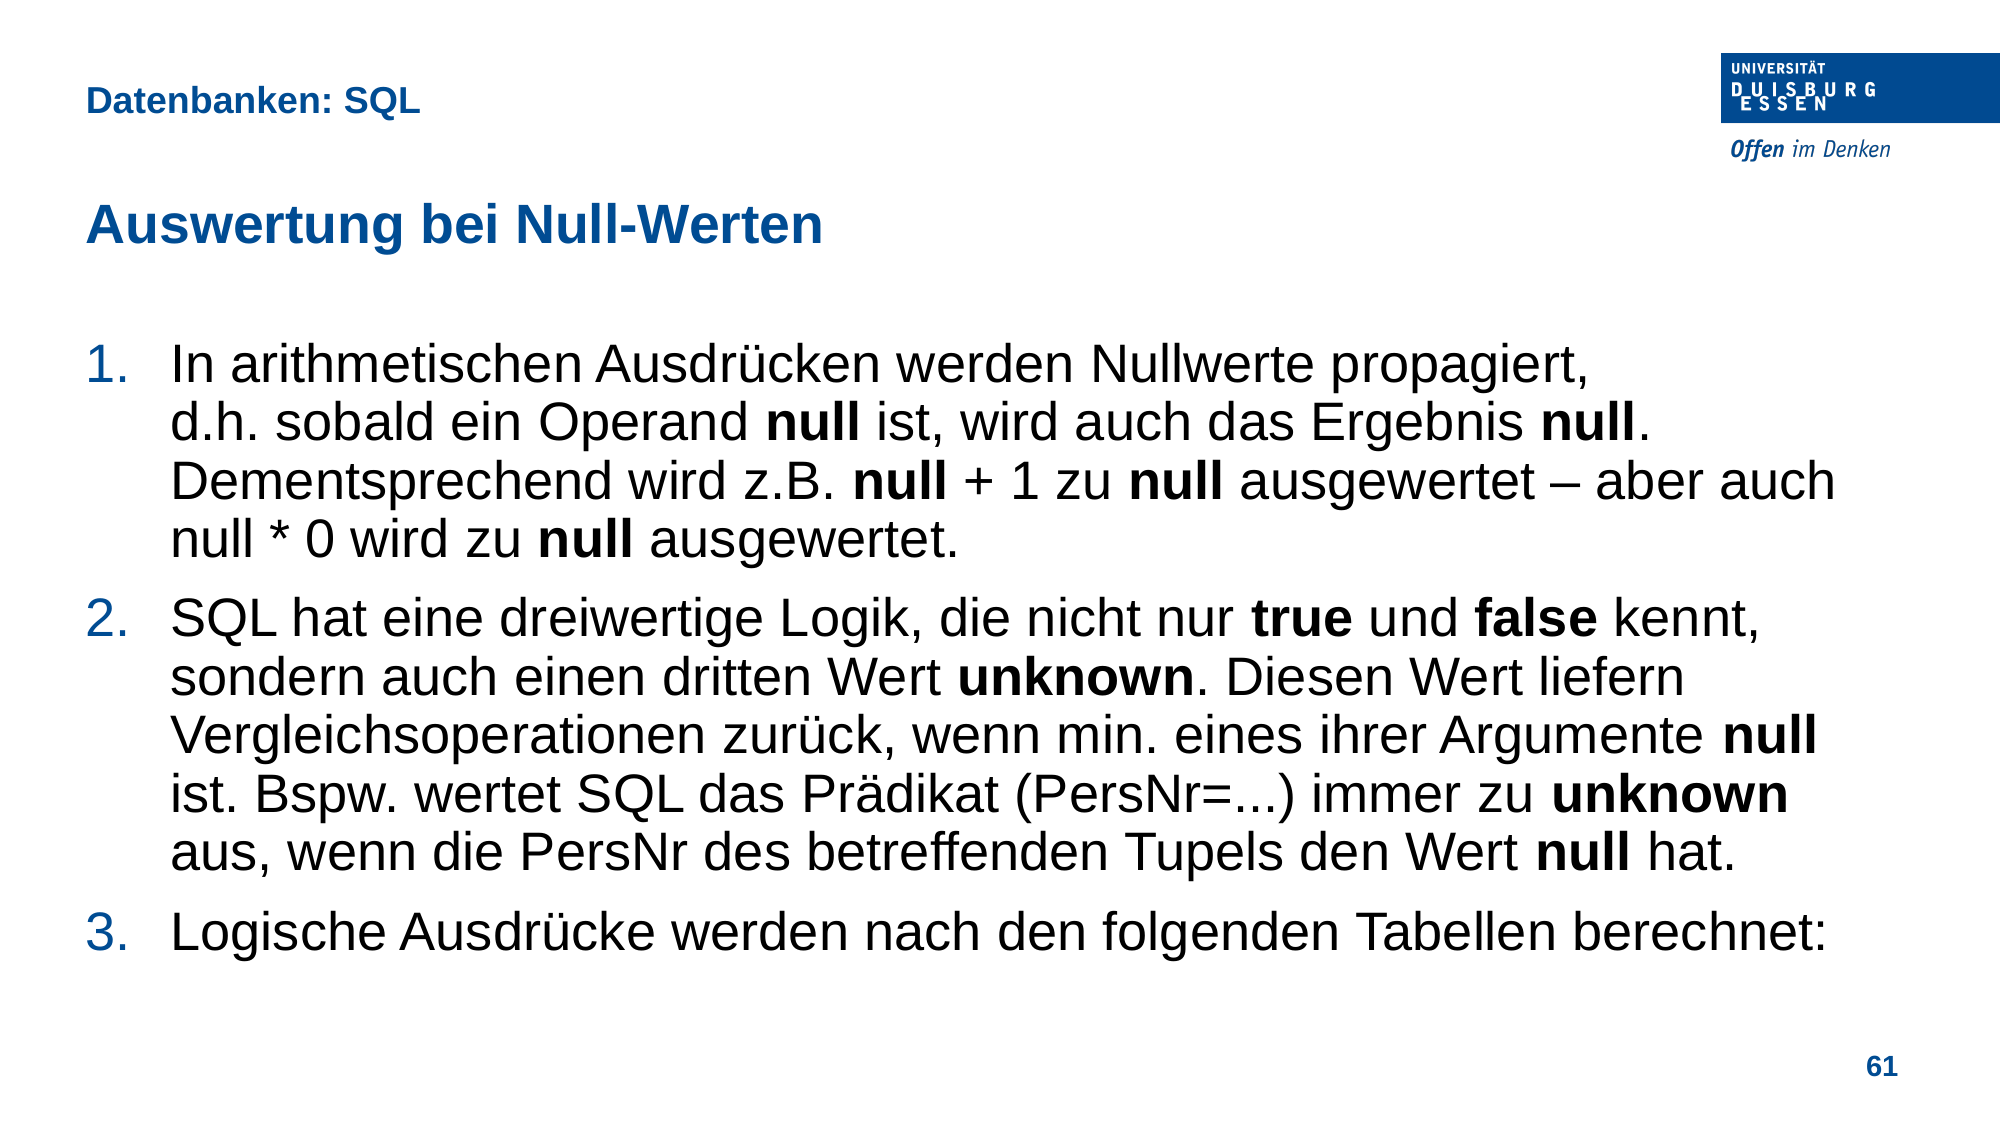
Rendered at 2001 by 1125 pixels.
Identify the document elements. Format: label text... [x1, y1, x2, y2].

list Datenbanken: SQL [85, 81, 1696, 122]
list In arithmetischen Ausdrücken werden Nullwerte propagiert, d.h. sobald ein Operand null ist, wird auch das Ergebnis null. Dementsprechend wird z.B. null + 1 zu null ausgewertet – aber auch null * 0 wird zu null ausgewertet. SQL hat eine dreiwertige Logik, die nicht nur true und false kennt, sondern auch einen dritten Wert unknown. Diesen Wert liefern Vergleichsoperationen zurück, wenn min. eines ihrer Argumente null ist. Bspw. wertet SQL das Prädikat (PersNr=...) immer zu unknown aus, wenn die PersNr des betreffenden Tupels den Wert null hat. Logische Ausdrücke werden nach den folgenden Tabellen berechnet: [85, 328, 1914, 1040]
list Auswertung bei Null-Werten [85, 188, 1696, 263]
picture [1721, 53, 2000, 162]
slide_number 61 [1677, 1039, 1914, 1081]
